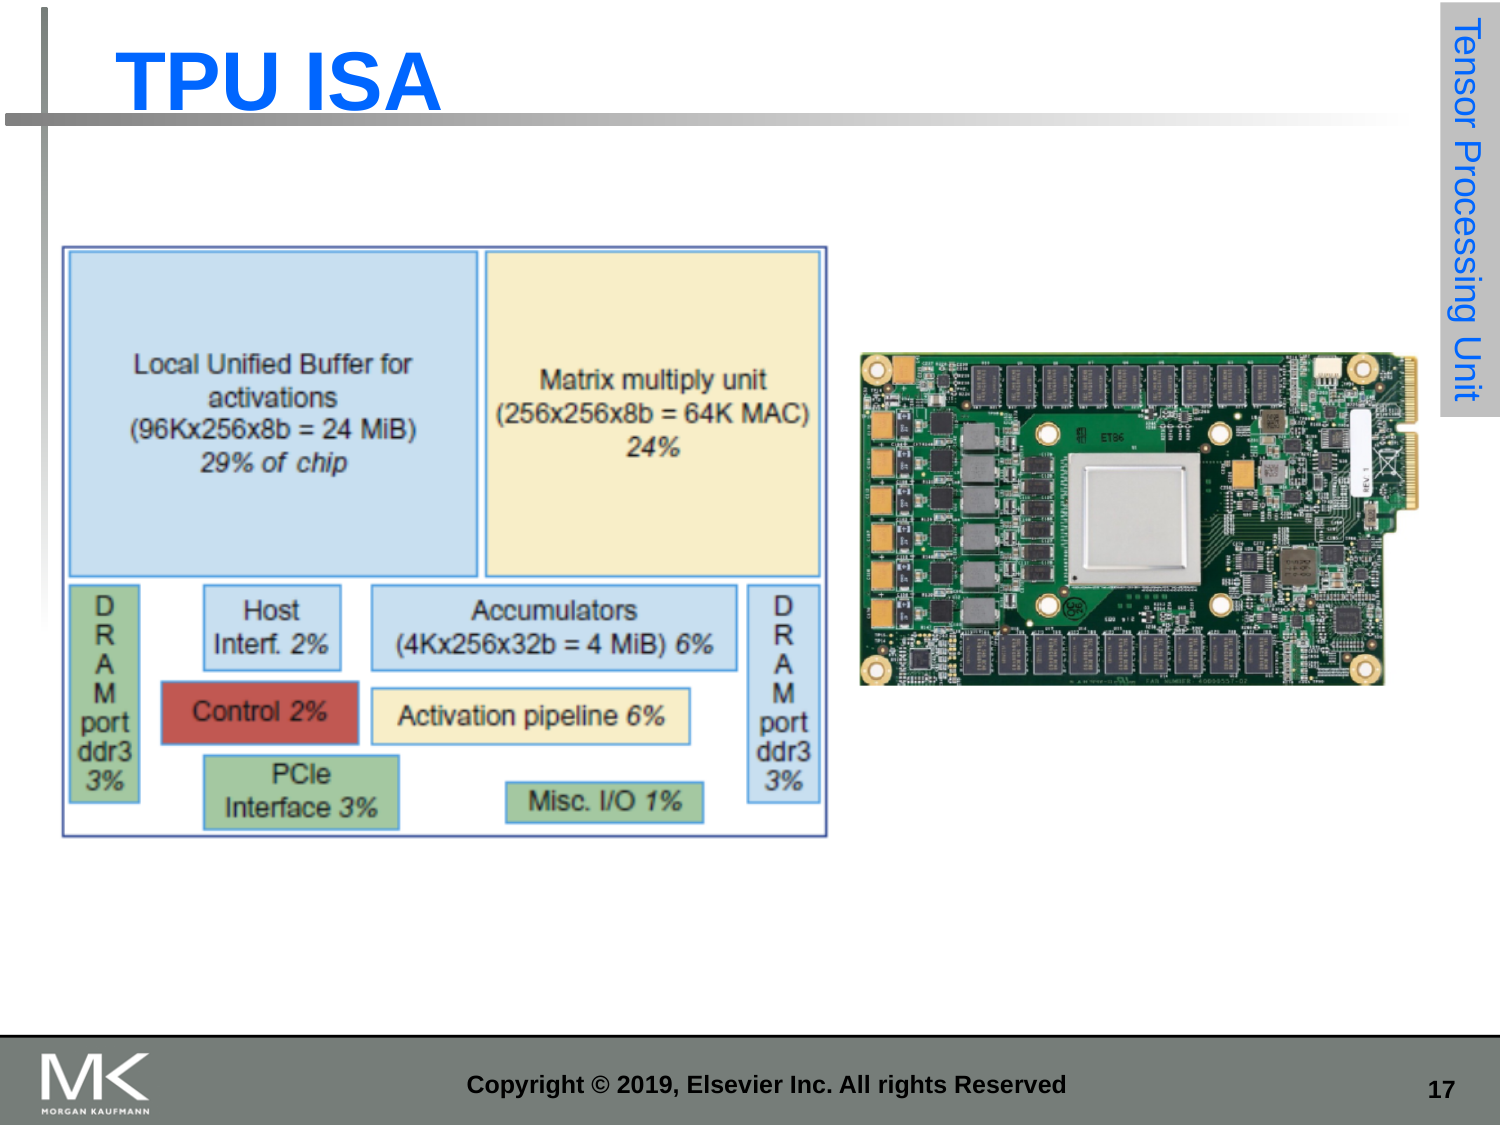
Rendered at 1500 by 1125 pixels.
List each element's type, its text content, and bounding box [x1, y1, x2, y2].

footer Copyright © 2019, Elsevier Inc. All rights Reserved [170, 1046, 1365, 1106]
picture [52, 231, 840, 850]
text_box Tensor Processing Unit [1440, 2, 1500, 417]
title TPU ISA [100, 17, 1440, 135]
picture [856, 345, 1423, 692]
picture [29, 1046, 160, 1123]
